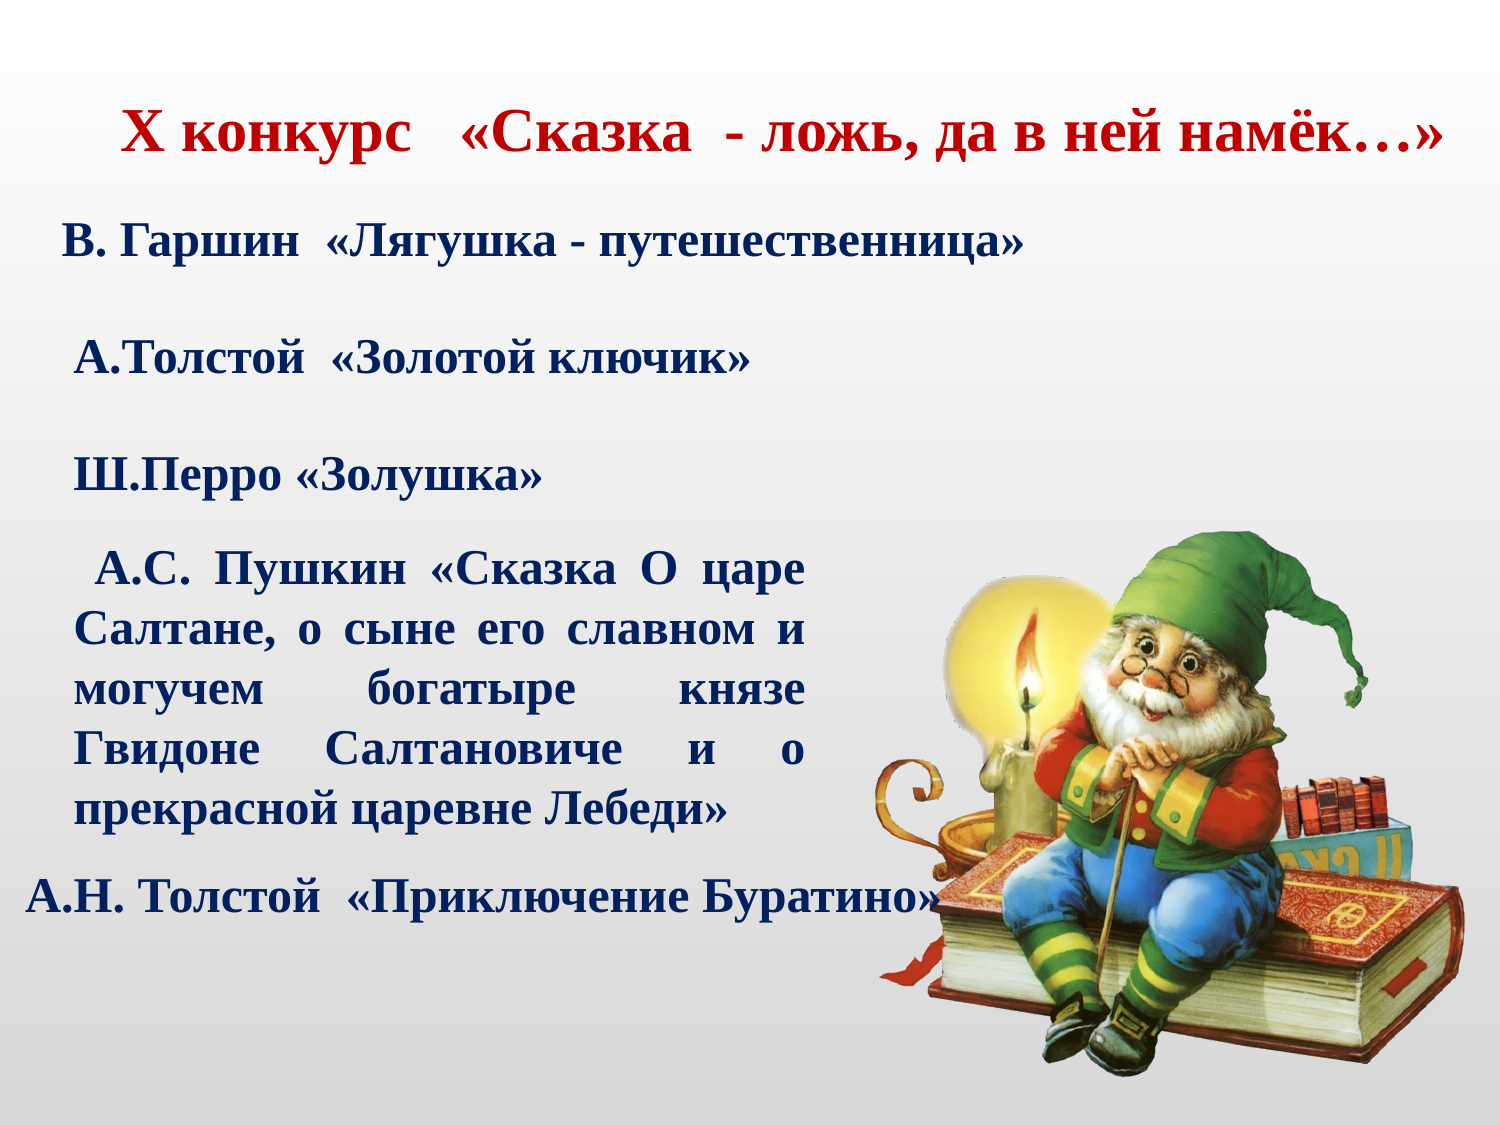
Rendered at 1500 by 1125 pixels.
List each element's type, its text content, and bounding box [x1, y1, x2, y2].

picture [866, 527, 1466, 1079]
text_box В. Гаршин «Лягушка - путешественница» [46, 199, 1418, 274]
text_box Ш.Перро «Золушка» [58, 433, 684, 509]
text_box X конкурс «Сказка - ложь, да в ней намёк…» [46, 82, 1477, 172]
text_box А.Толстой «Золотой ключик» [58, 316, 1008, 392]
text_box А.С. Пушкин «Сказка О царе Салтане, о сыне его славном и могучем богатыре князе Гвидоне Салтановиче и о прекрасной царевне Лебеди» [58, 527, 821, 843]
text_box А.Н. Толстой «Приключение Буратино» [0, 855, 859, 931]
